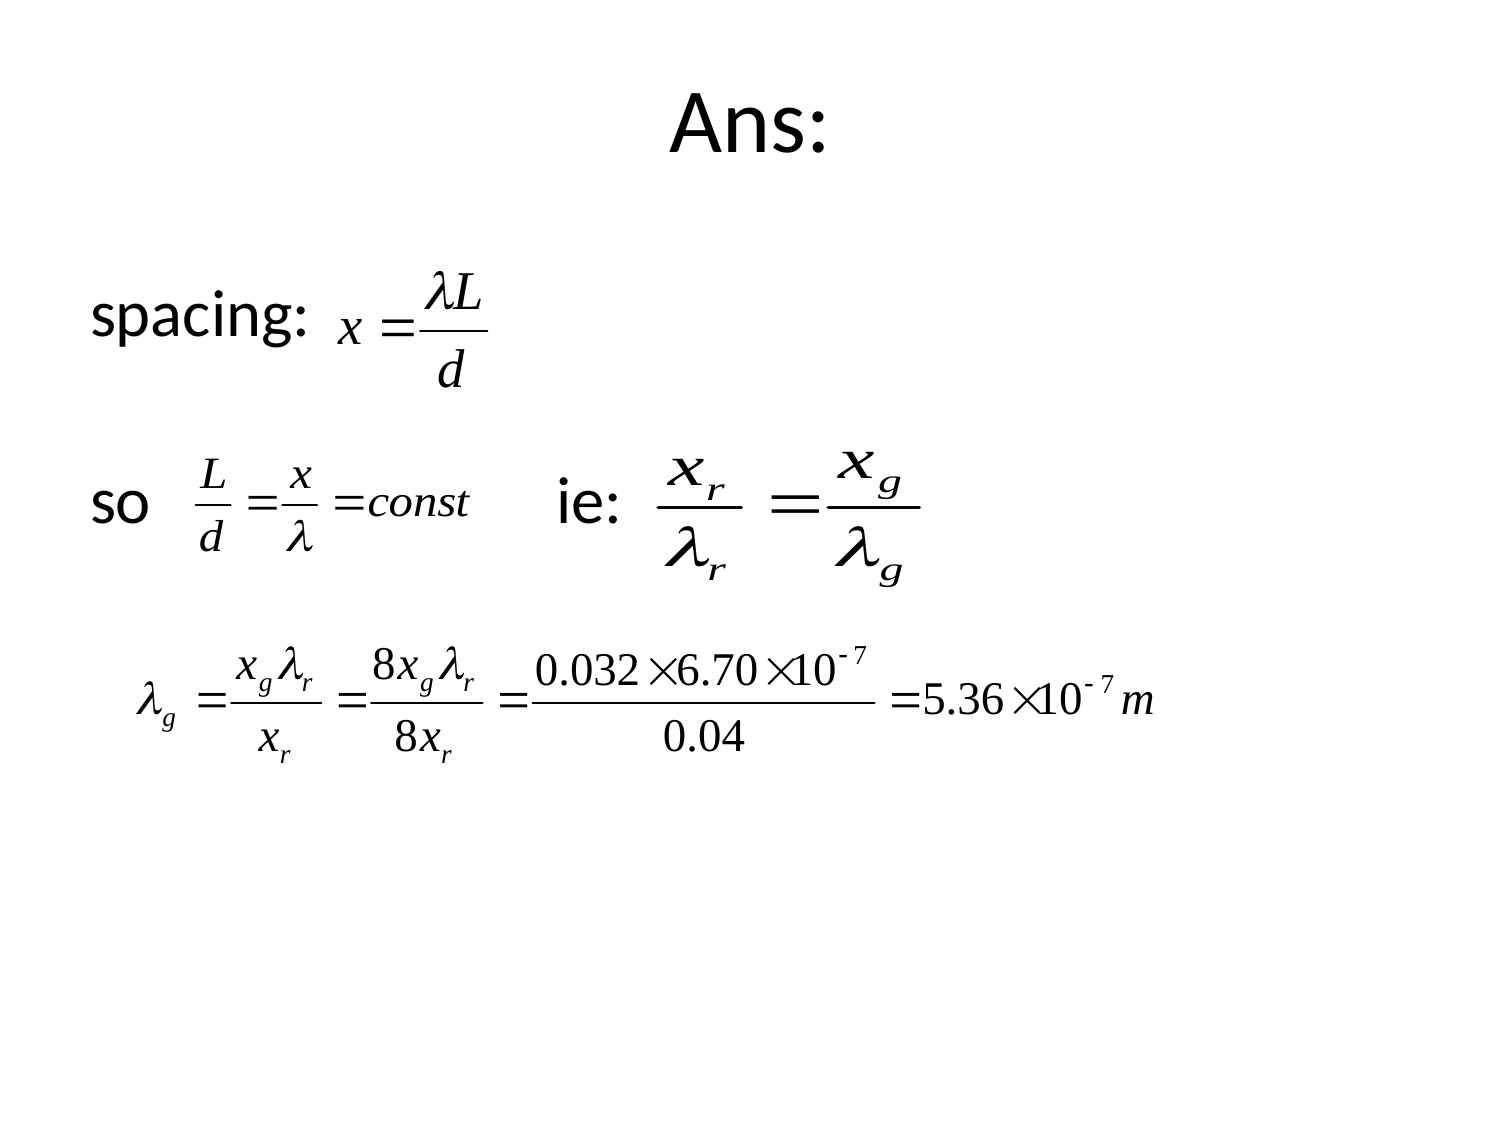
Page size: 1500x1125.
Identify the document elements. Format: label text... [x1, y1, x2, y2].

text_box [187, 445, 481, 562]
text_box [644, 421, 938, 598]
title Ans: [75, 45, 1425, 188]
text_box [327, 257, 497, 400]
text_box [128, 632, 1165, 774]
list spacing: so ie: [75, 262, 1425, 1005]
